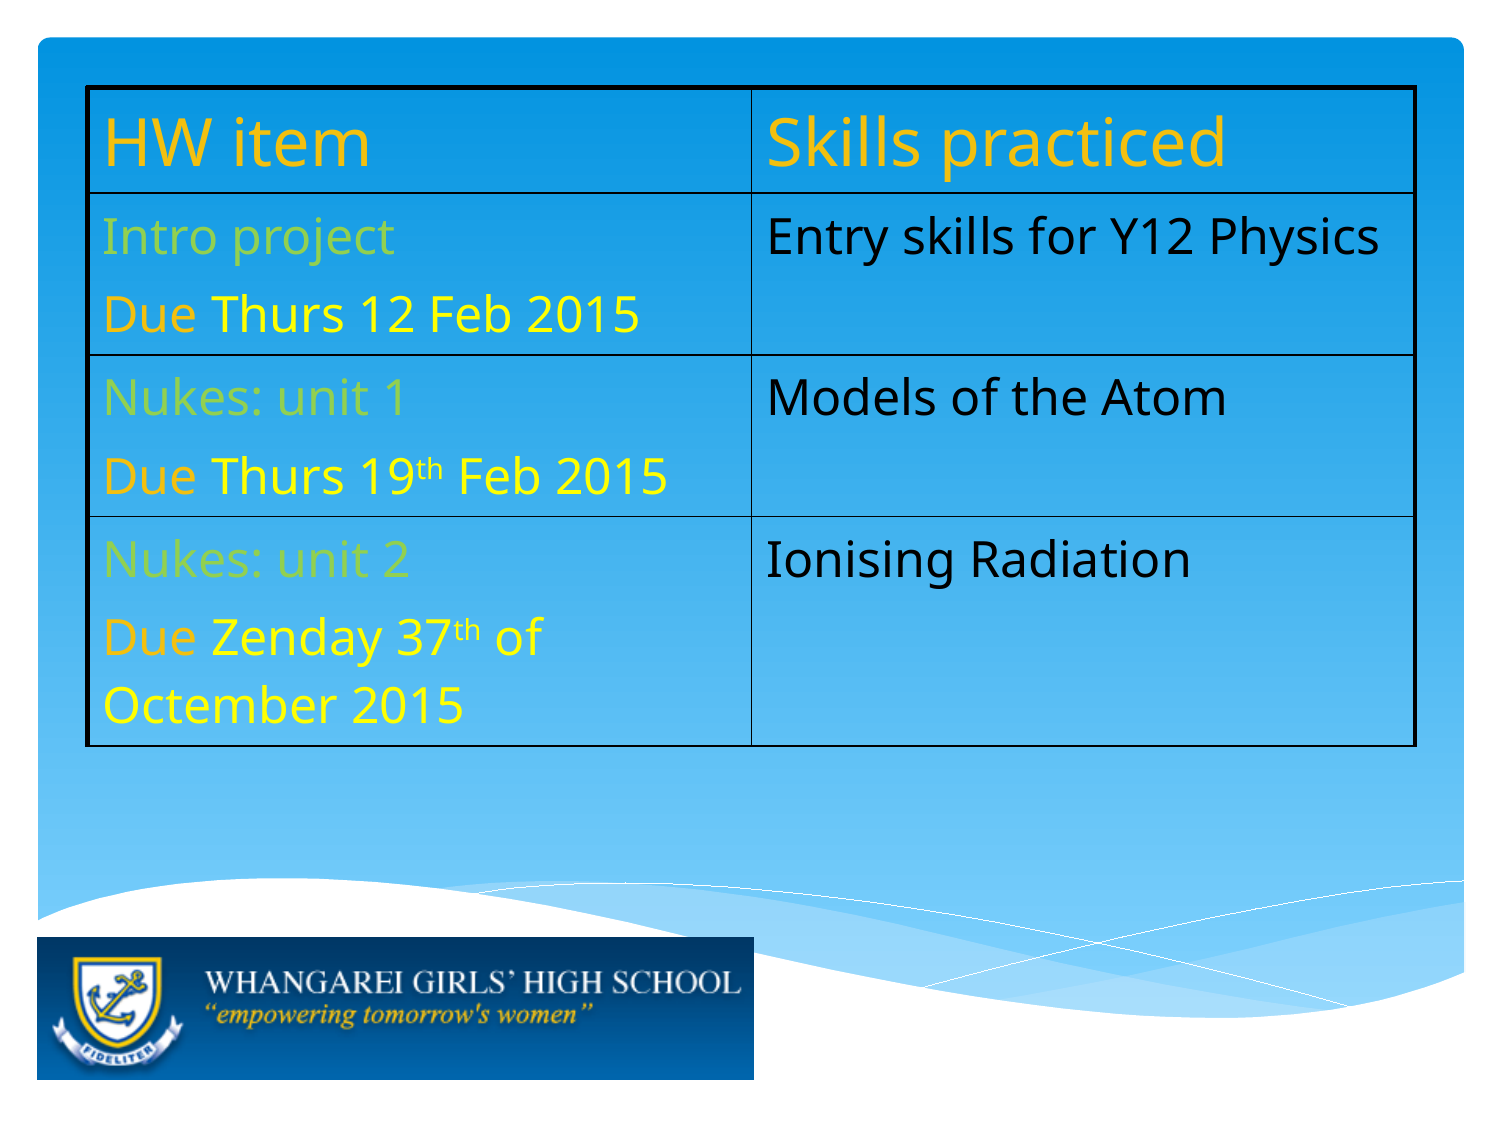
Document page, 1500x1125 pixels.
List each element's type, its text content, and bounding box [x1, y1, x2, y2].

table_header Skills practiced [752, 90, 1413, 192]
table_cell Intro project Due Thurs 12 Feb 2015 [90, 194, 751, 354]
picture [37, 937, 754, 1080]
table_cell Models of the Atom [752, 356, 1413, 516]
table_cell Nukes: unit 1 Due Thurs 19th Feb 2015 [90, 356, 751, 516]
table_cell Entry skills for Y12 Physics [752, 194, 1413, 354]
table_cell Nukes: unit 2 Due Zenday 37th of Octember 2015 [90, 517, 751, 745]
table_cell Ionising Radiation [752, 517, 1413, 745]
table_header HW item [90, 90, 751, 192]
